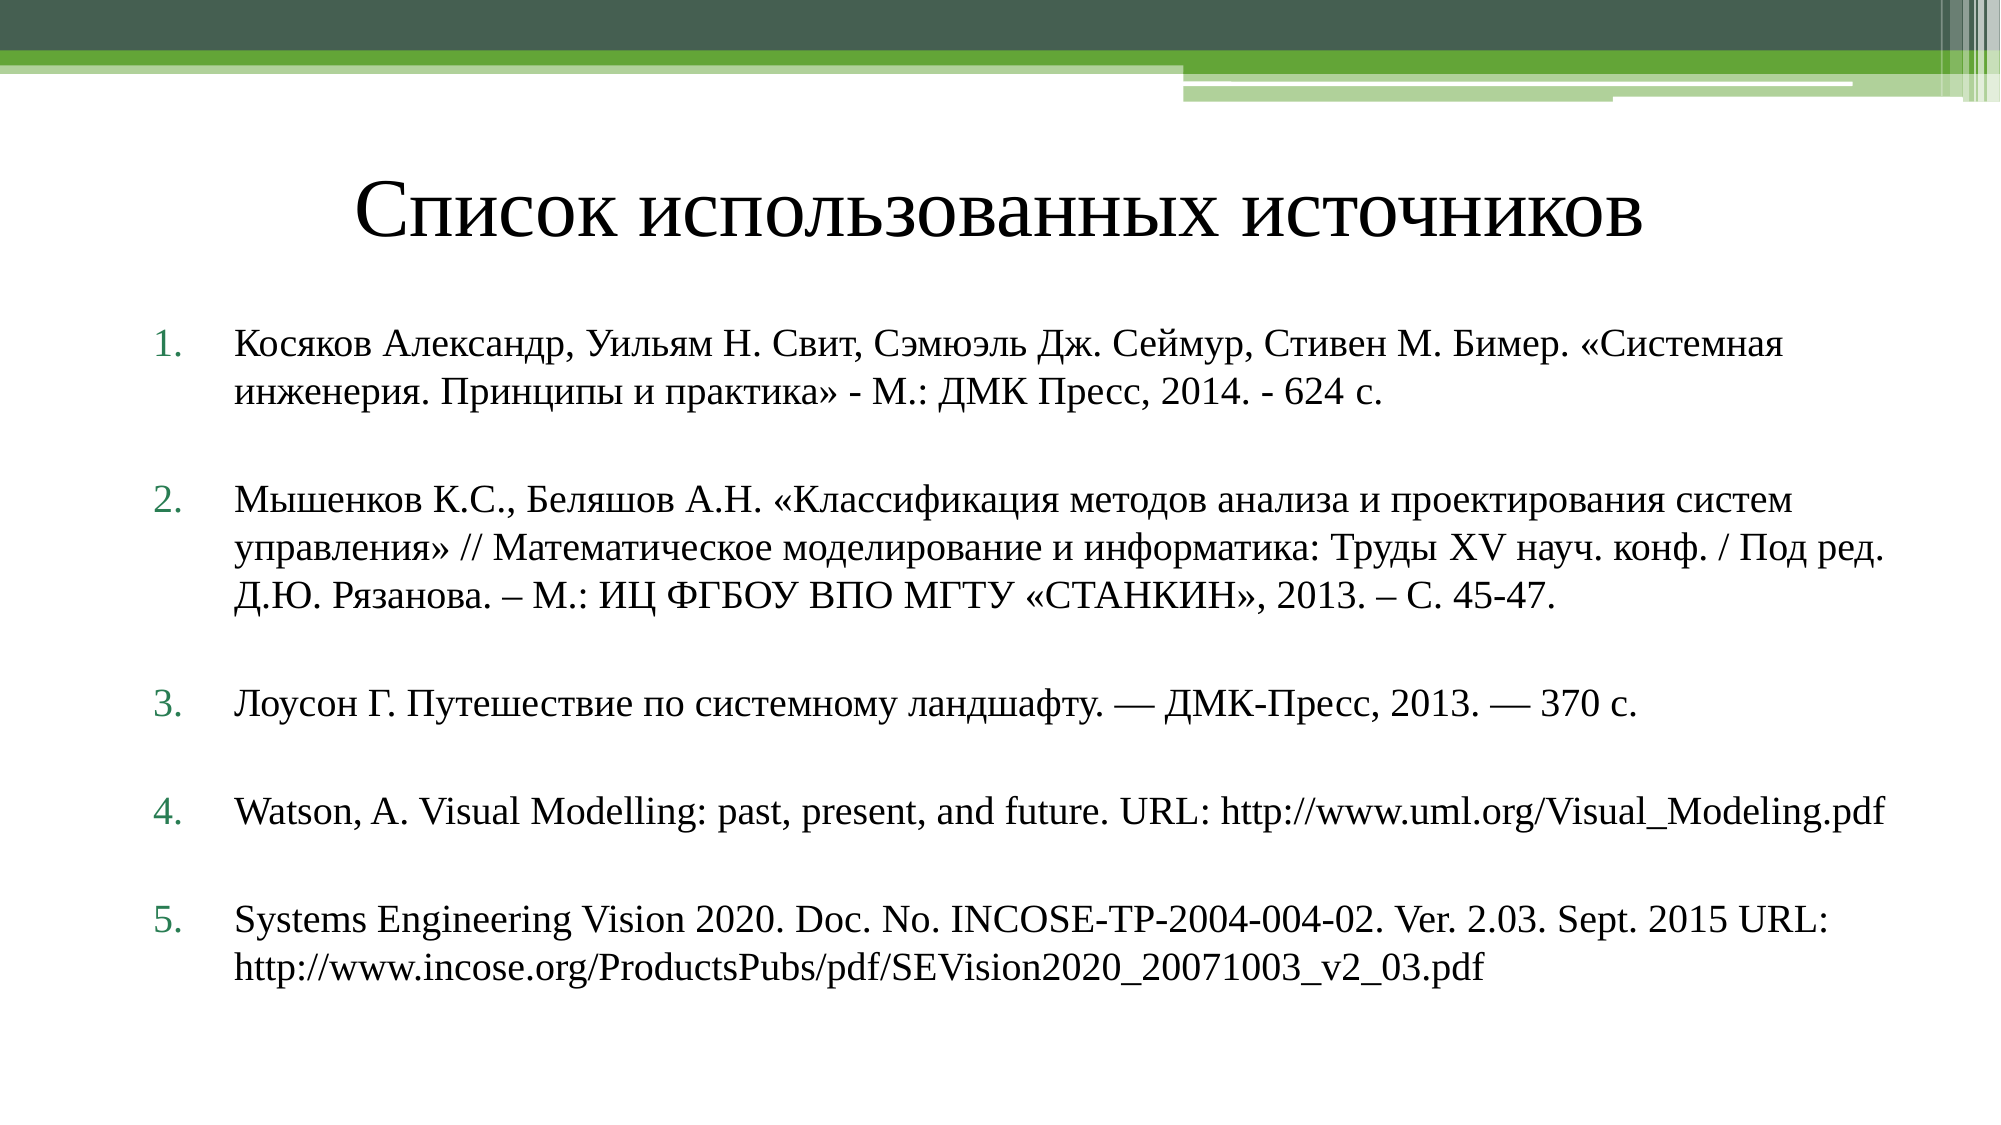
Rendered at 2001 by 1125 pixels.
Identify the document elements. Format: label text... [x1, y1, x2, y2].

title Список использованных источников [99, 115, 1900, 291]
list Косяков Александр, Уильям Н. Свит, Сэмюэль Дж. Сеймур, Стивен М. Бимер. «Системная инженерия. Принципы и практика» - М.: ДМК Пресс, 2014. - 624 c. Мышенков К.С., Беляшов А.Н. «Классификация методов анализа и проектирования систем управления» // Математическое моделирование и информатика: Труды XV науч. конф. / Под ред. Д.Ю. Рязанова. – М.: ИЦ ФГБОУ ВПО МГТУ «СТАНКИН», 2013. – С. 45-47. Лоусон Г. Путешествие по системному ландшафту. — ДМК-Пресс, 2013. — 370 с. Watson, A. Visual Modelling: past, present, and future. URL: http://www.uml.org/Visual_Modeling.pdf Systems Engineering Vision 2020. Doc. No. INCOSE-TP-2004-004-02. Ver. 2.03. Sept. 2015 URL: http://www.incose.org/ProductsPubs/pdf/SEVision2020_20071003_v2_03.pdf [121, 308, 1922, 1019]
